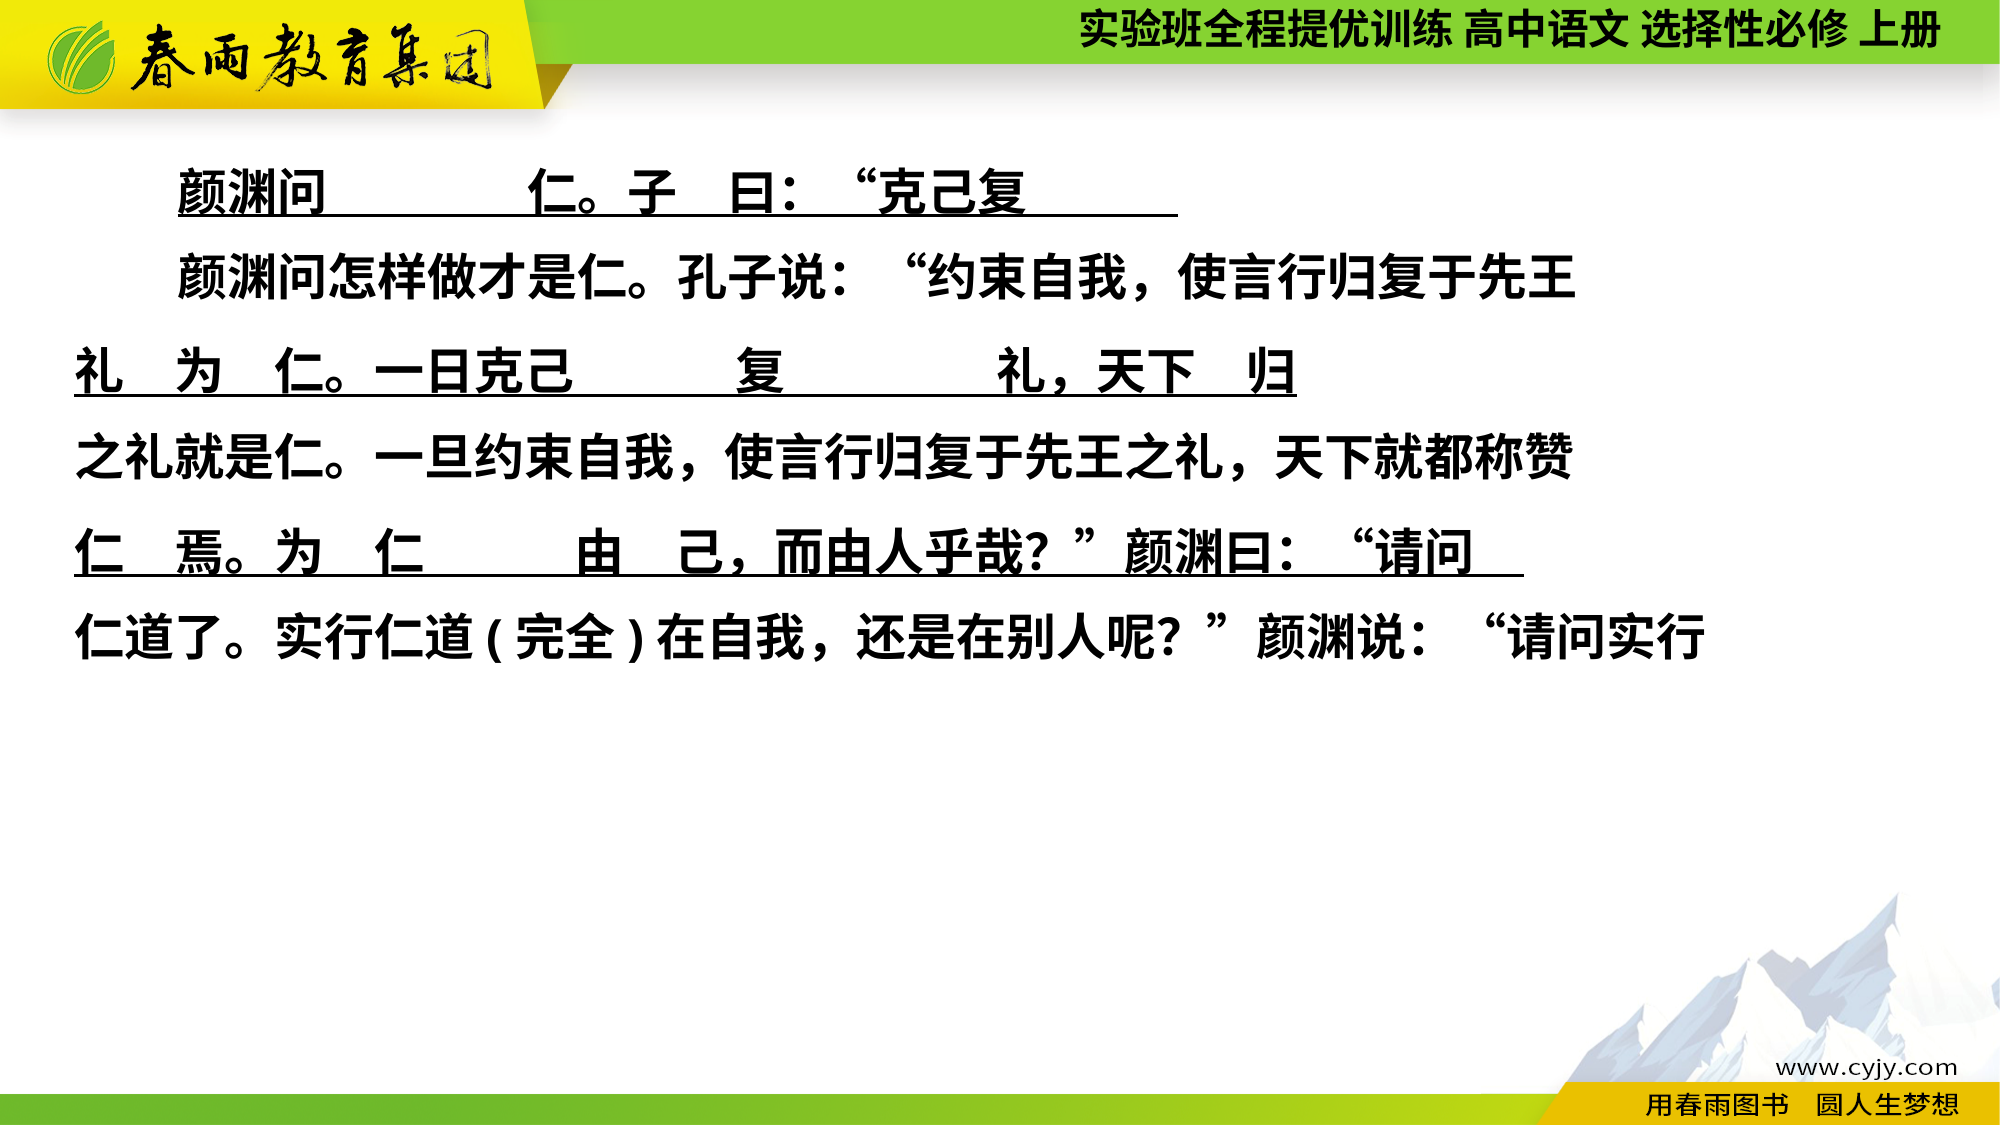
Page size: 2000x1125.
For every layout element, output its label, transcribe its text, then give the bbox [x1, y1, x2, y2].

picture [0, 0, 2000, 1125]
text_box 颜渊问怎样做才是仁。孔子说：“约束自我，使言行归复于先王 之礼就是仁。一旦约束自我，使言行归复于先王之礼，天下就都称赞 仁道了。实行仁道(完全)在自我，还是在别人呢？”颜渊说：“请问实行 [59, 208, 1944, 673]
